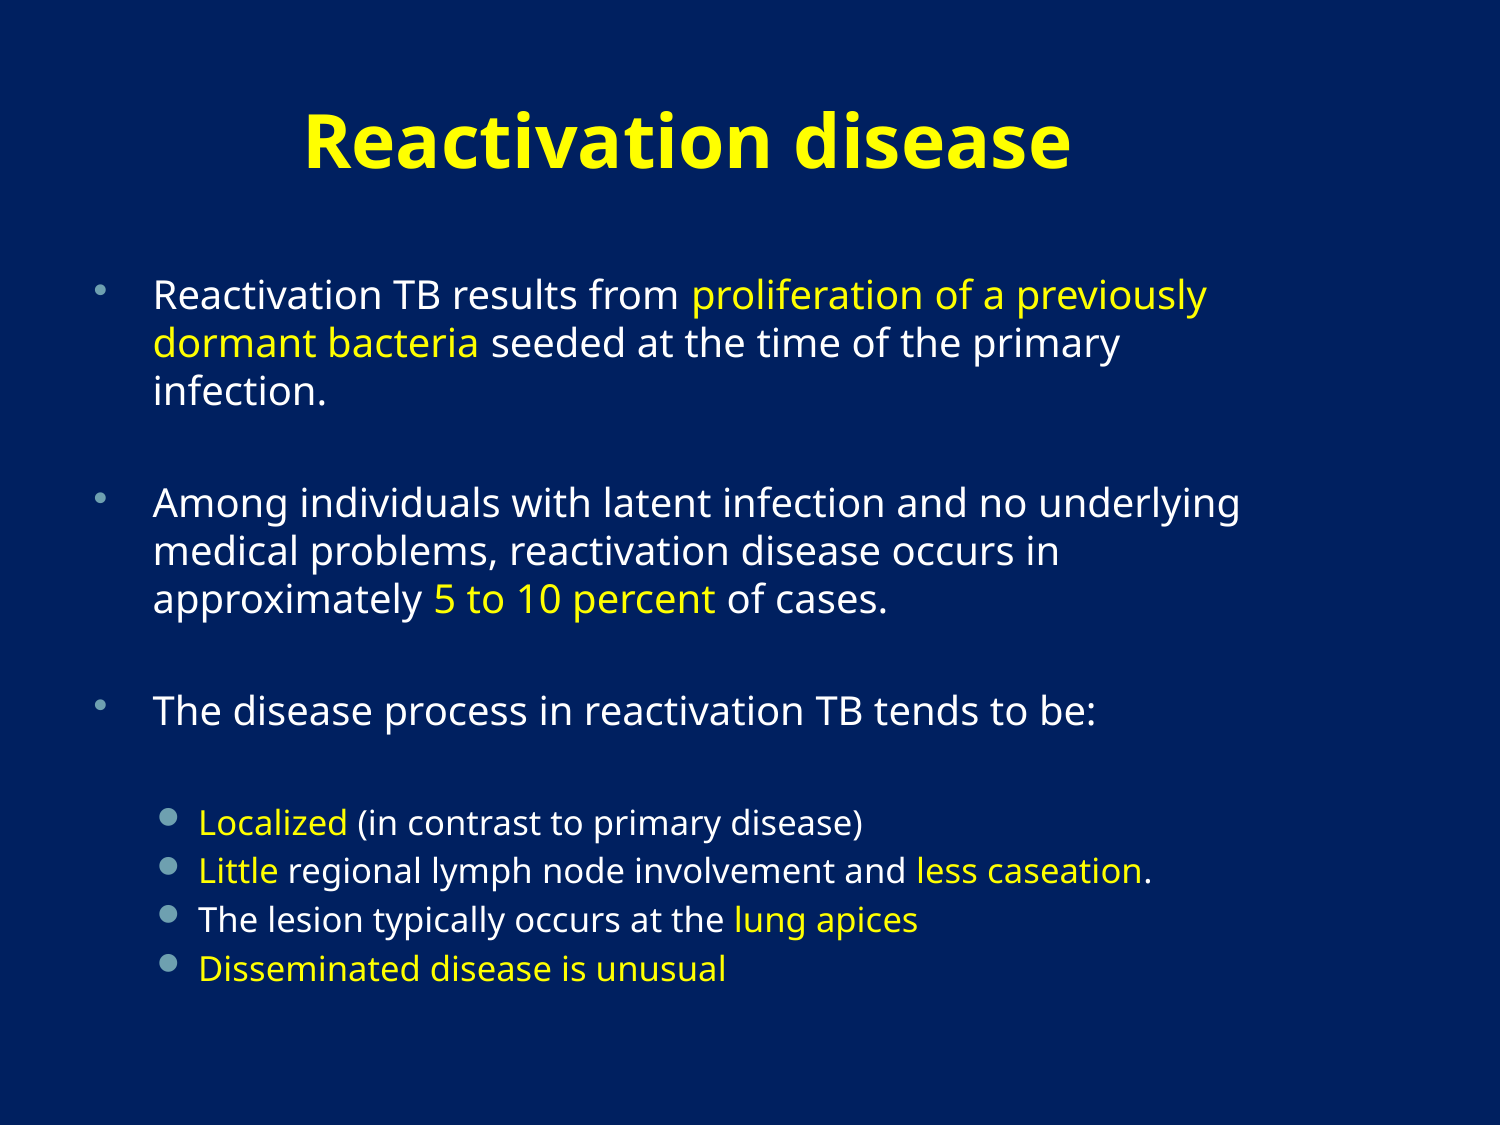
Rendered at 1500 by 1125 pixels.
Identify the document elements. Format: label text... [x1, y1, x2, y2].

title Reactivation disease [75, 45, 1300, 233]
list Reactivation TB results from proliferation of a previously dormant bacteria seeded at the time of the primary infection. Among individuals with latent infection and no underlying medical problems, reactivation disease occurs in approximately 5 to 10 percent of cases. The disease process in reactivation TB tends to be: Localized (in contrast to primary disease) Little regional lymph node involvement and less caseation. The lesion typically occurs at the lung apices Disseminated disease is unusual [75, 262, 1300, 1005]
